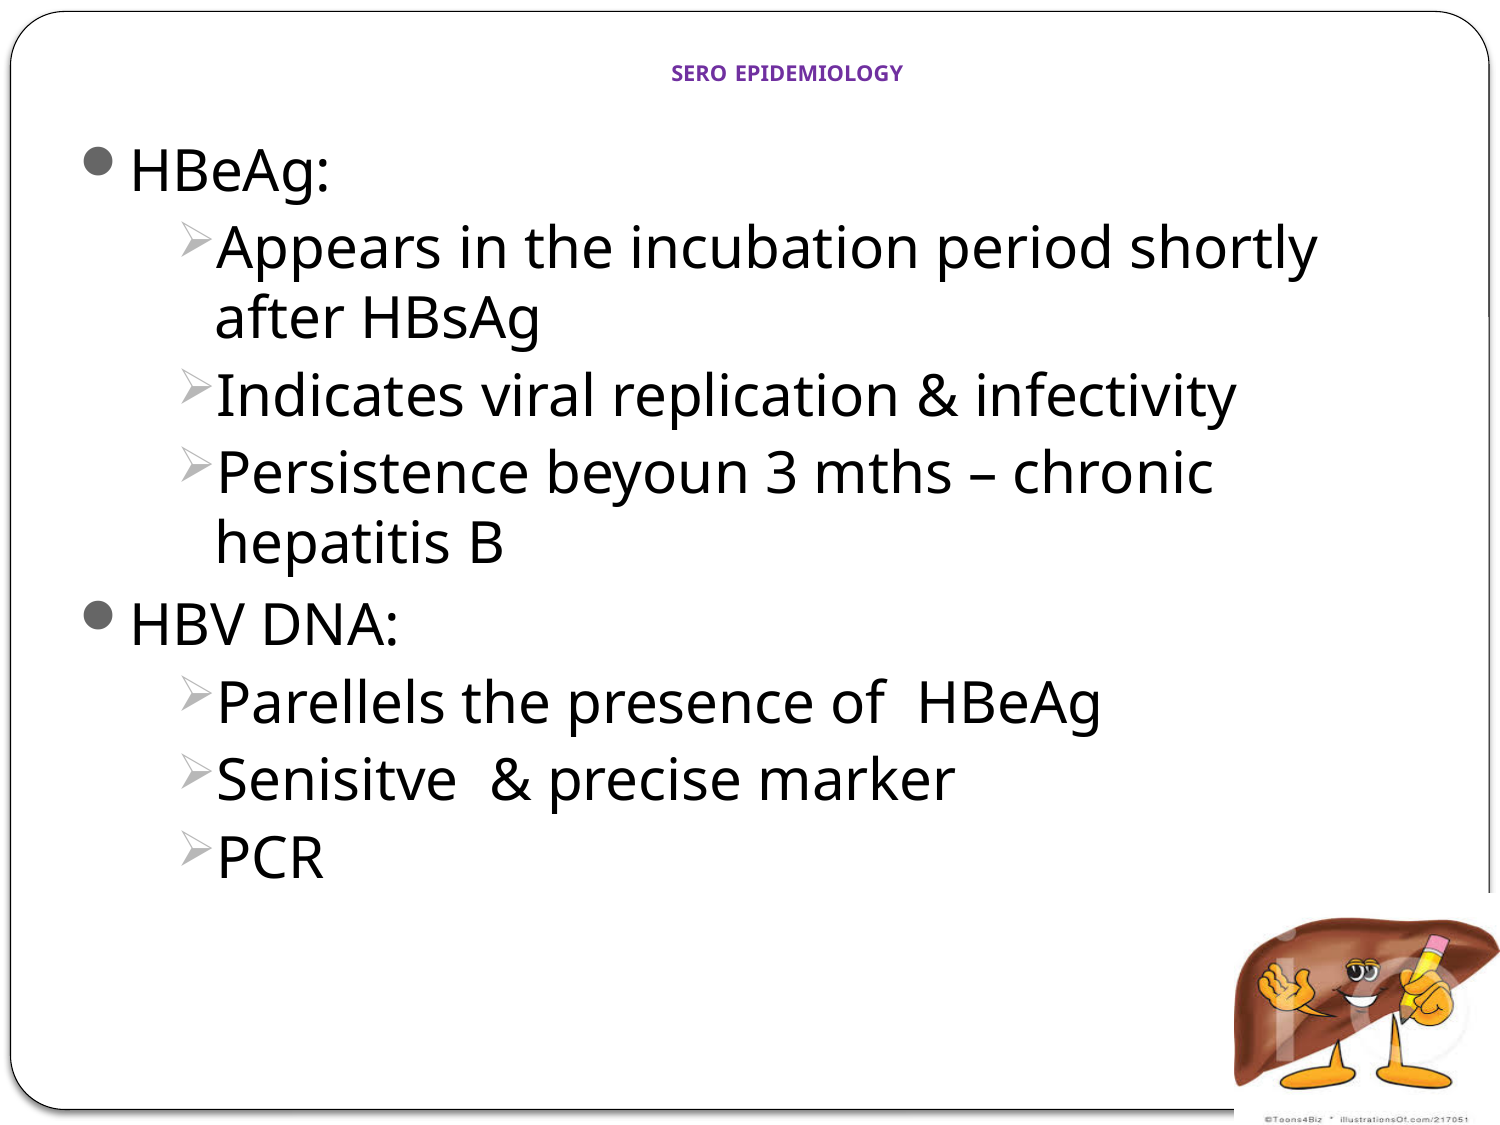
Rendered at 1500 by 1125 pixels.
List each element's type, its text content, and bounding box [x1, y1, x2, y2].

list HBeAg: Appears in the incubation period shortly after HBsAg Indicates viral replication & infectivity Persistence beyoun 3 mths – chronic hepatitis B HBV DNA: Parellels the presence of HBeAg Senisitve & precise marker PCR [64, 125, 1459, 1083]
picture [1234, 892, 1500, 1125]
title SERO EPIDEMIOLOGY [150, 45, 1425, 102]
